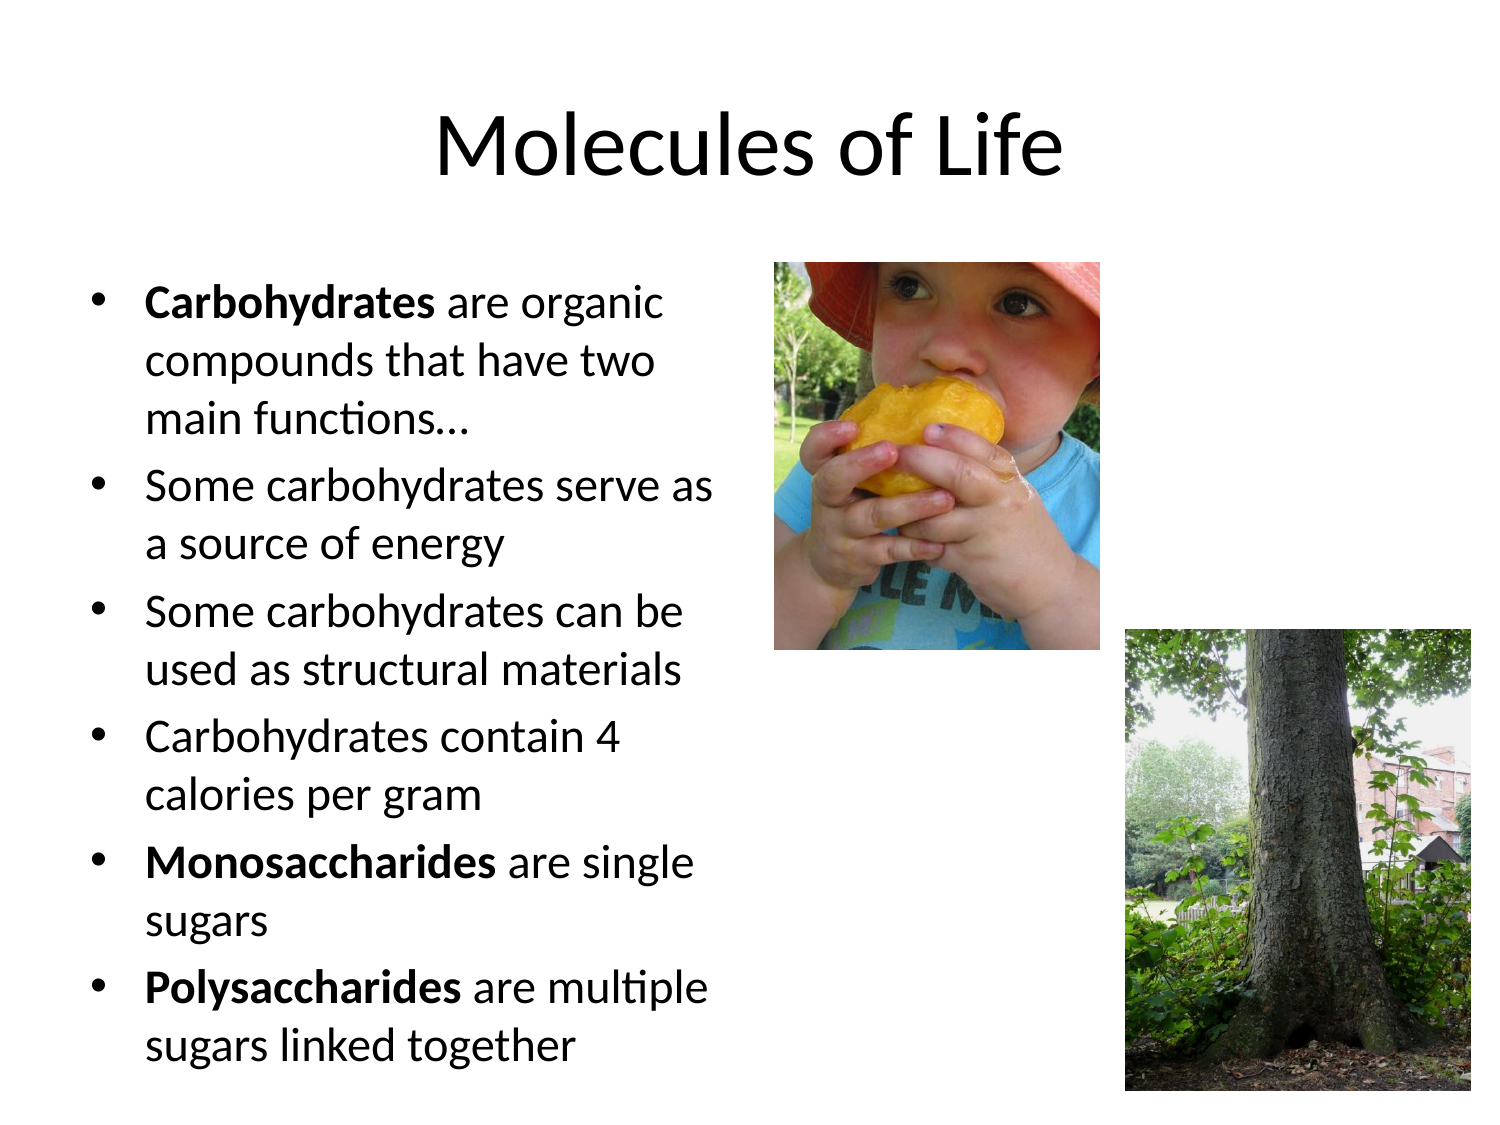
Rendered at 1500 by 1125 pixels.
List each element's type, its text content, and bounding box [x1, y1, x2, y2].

picture [1124, 629, 1471, 1091]
title Molecules of Life [75, 45, 1425, 233]
picture [774, 262, 1100, 651]
list Carbohydrates are organic compounds that have two main functions… Some carbohydrates serve as a source of energy Some carbohydrates can be used as structural materials Carbohydrates contain 4 calories per gram Monosaccharides are single sugars Polysaccharides are multiple sugars linked together [75, 262, 738, 1091]
